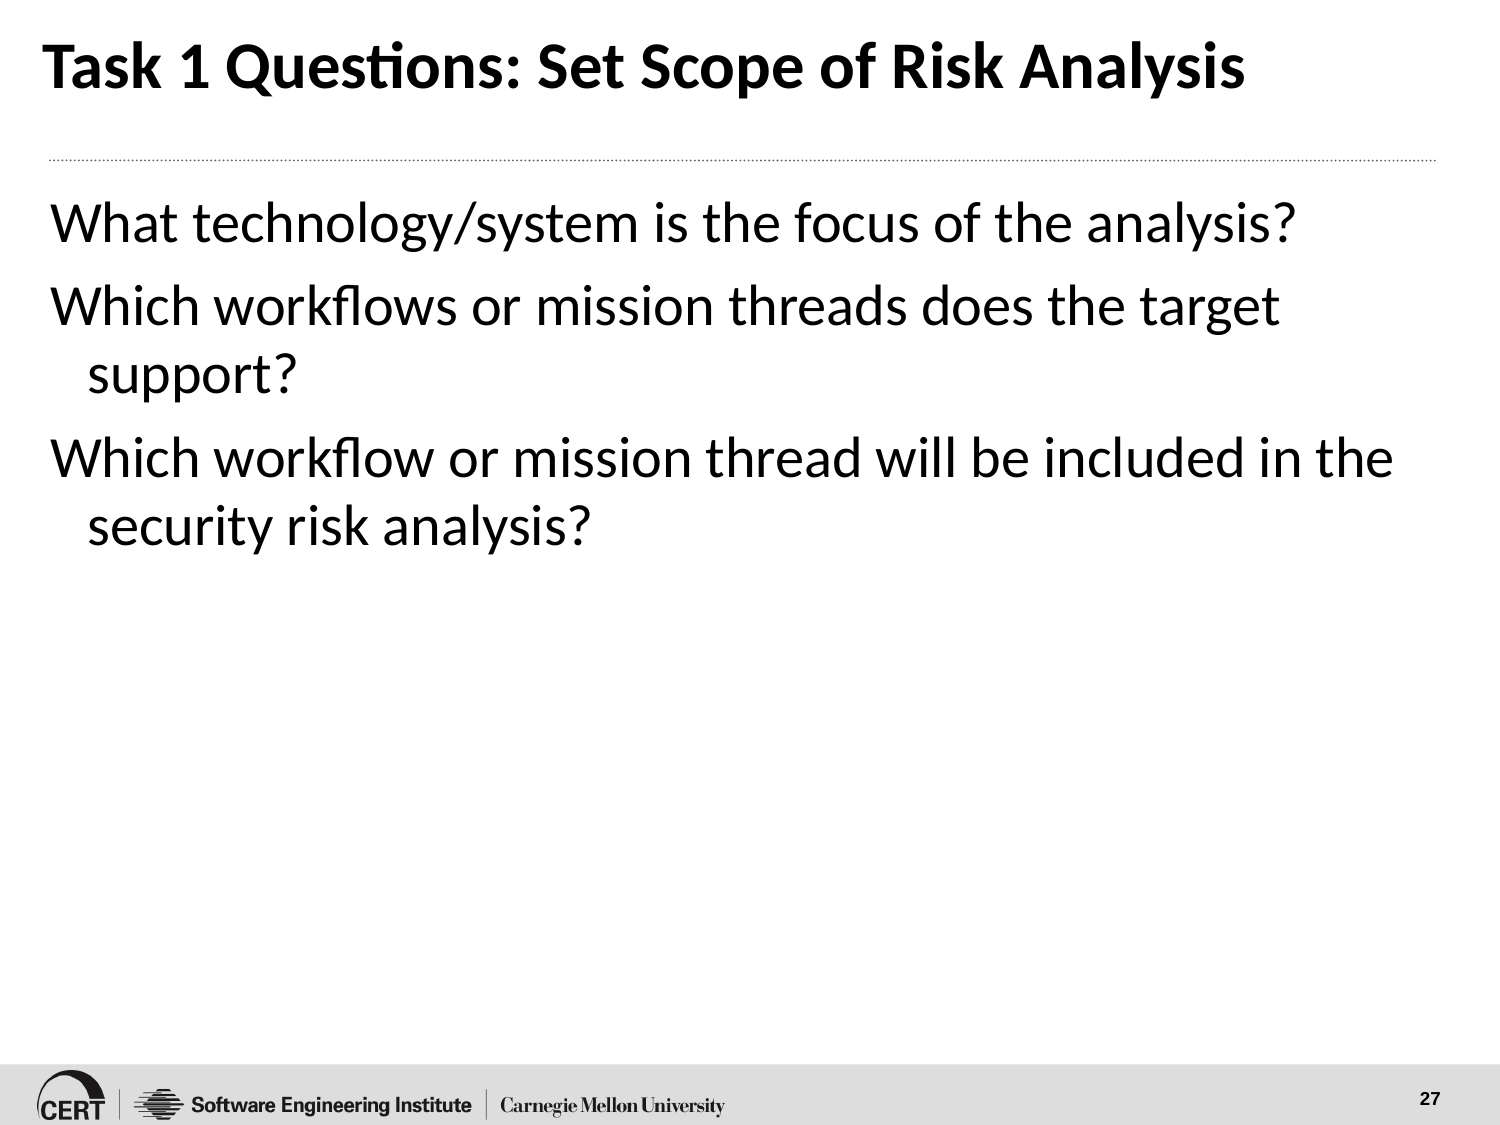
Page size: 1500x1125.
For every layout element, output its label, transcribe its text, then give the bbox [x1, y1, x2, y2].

list What technology/system is the focus of the analysis? Which workflows or mission threads does the target support? Which workflow or mission thread will be included in the security risk analysis? [49, 187, 1438, 1001]
title Task 1 Questions: Set Scope of Risk Analysis [42, 37, 1434, 155]
picture [37, 1069, 725, 1122]
